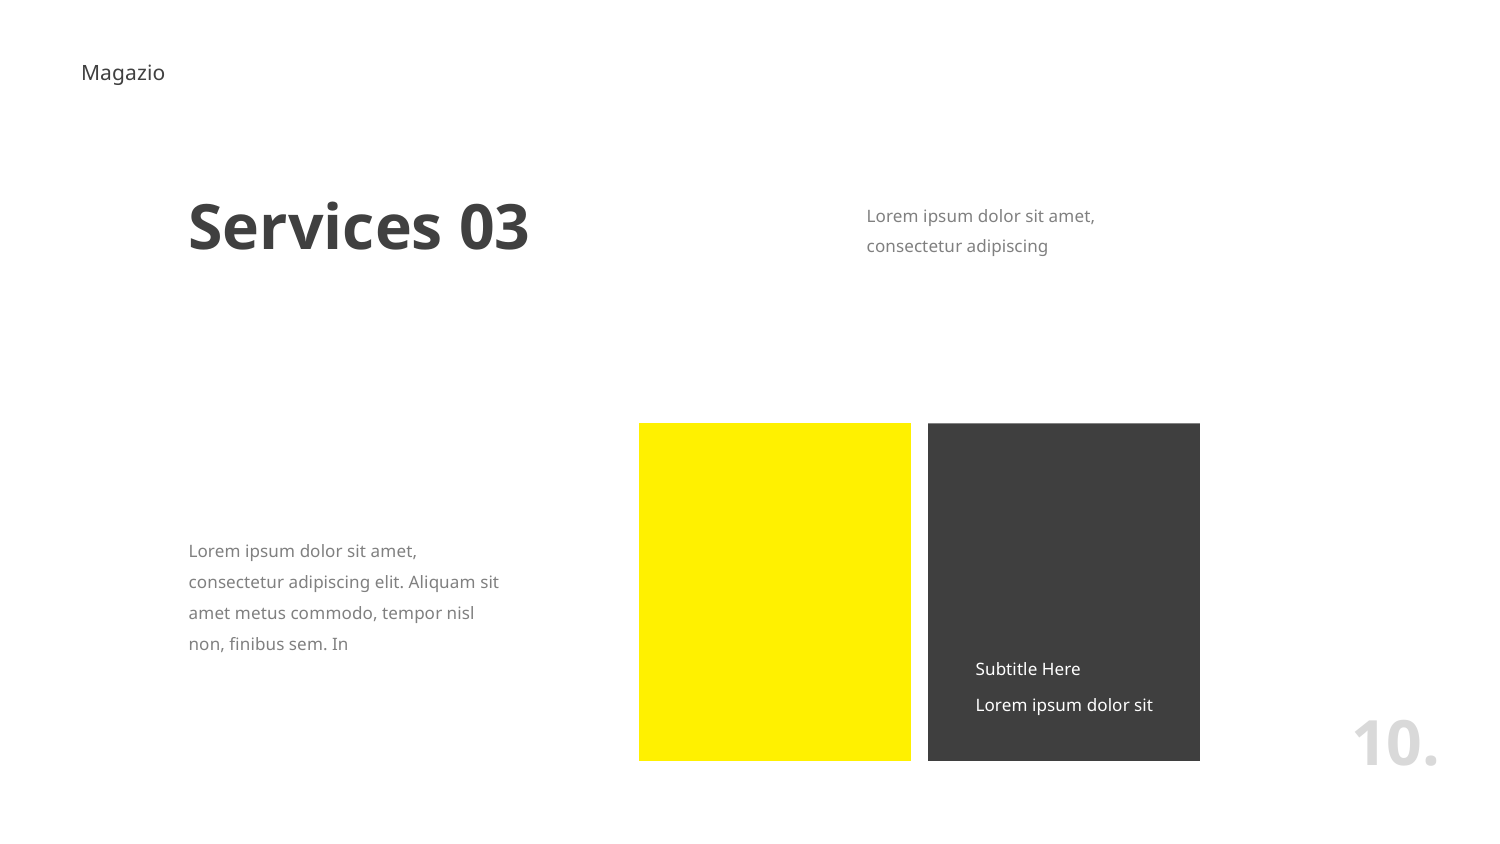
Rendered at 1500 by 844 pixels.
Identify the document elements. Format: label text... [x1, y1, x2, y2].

picture [638, 423, 911, 761]
text_box Lorem ipsum dolor sit [960, 677, 1224, 723]
text_box Lorem ipsum dolor sit amet, consectetur adipiscing elit. Aliquam sit amet metus commodo, tempor nisl non, finibus sem. In [173, 523, 524, 662]
text_box Magazio [66, 52, 257, 93]
text_box Services 03 [173, 179, 685, 269]
text_box Lorem ipsum dolor sit amet, consectetur adipiscing [851, 187, 1202, 264]
text_box 10. [1336, 695, 1500, 786]
text_box Subtitle Here [960, 640, 1224, 677]
